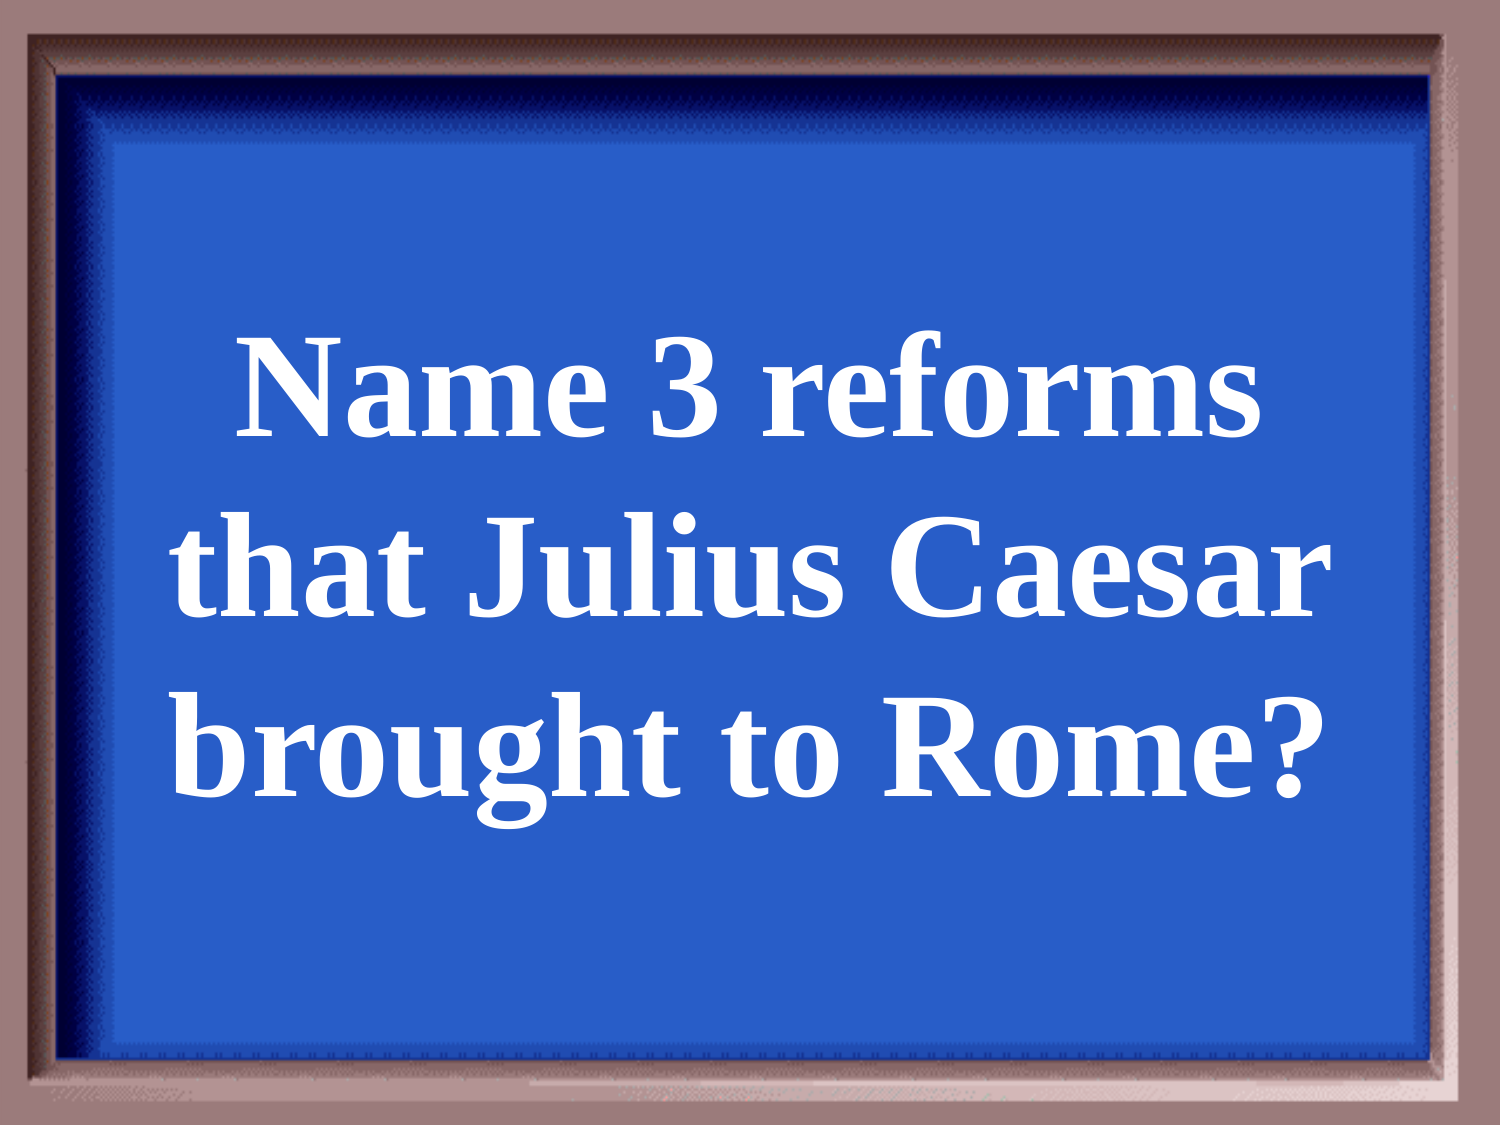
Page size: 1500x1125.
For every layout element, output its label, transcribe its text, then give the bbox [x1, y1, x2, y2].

picture [0, 0, 1500, 1125]
title Name 3 reforms that Julius Caesar brought to Rome? [112, 462, 1388, 650]
